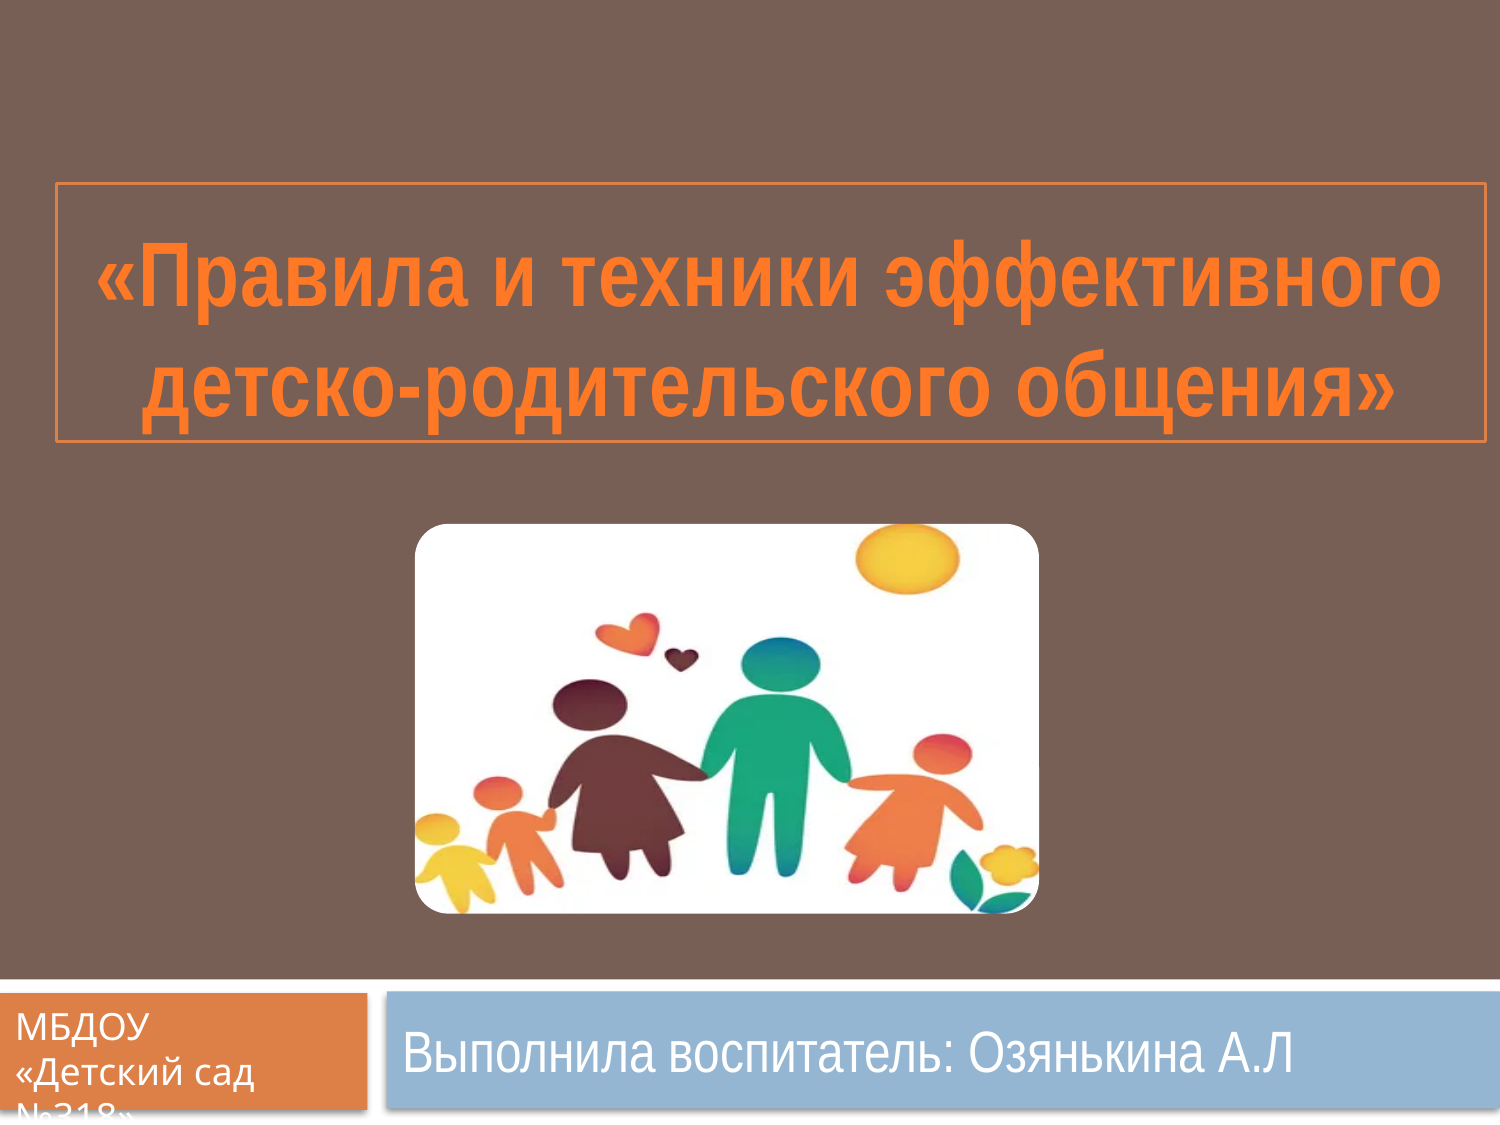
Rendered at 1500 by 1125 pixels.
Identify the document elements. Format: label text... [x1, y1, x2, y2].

picture [414, 523, 1040, 914]
text_box МБДОУ «Детский сад №318» [0, 995, 331, 1125]
title «Правила и техники эффективного детско-родительского общения» [55, 182, 1487, 443]
subtitle Выполнила воспитатель: Озянькина А.Л [387, 992, 1488, 1105]
